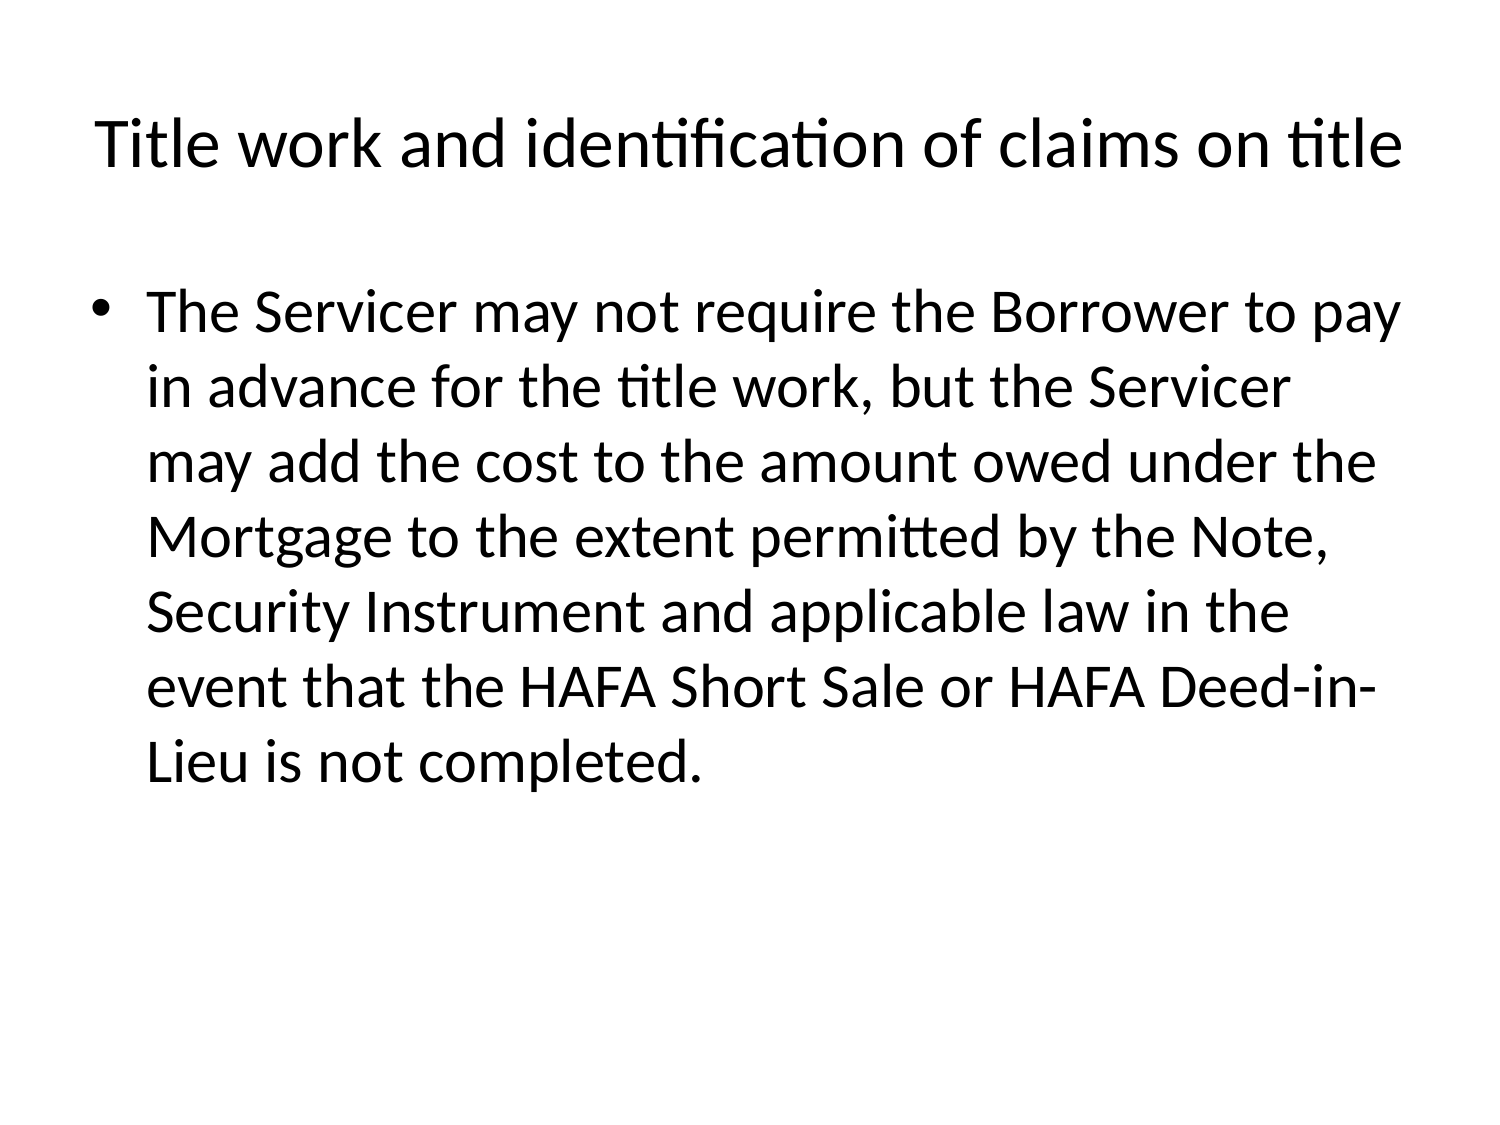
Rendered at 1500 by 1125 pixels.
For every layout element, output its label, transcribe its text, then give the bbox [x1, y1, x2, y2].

list The Servicer may not require the Borrower to pay in advance for the title work, but the Servicer may add the cost to the amount owed under the Mortgage to the extent permitted by the Note, Security Instrument and applicable law in the event that the HAFA Short Sale or HAFA Deed-in-Lieu is not completed. [75, 262, 1425, 1005]
title Title work and identification of claims on title [75, 45, 1425, 233]
